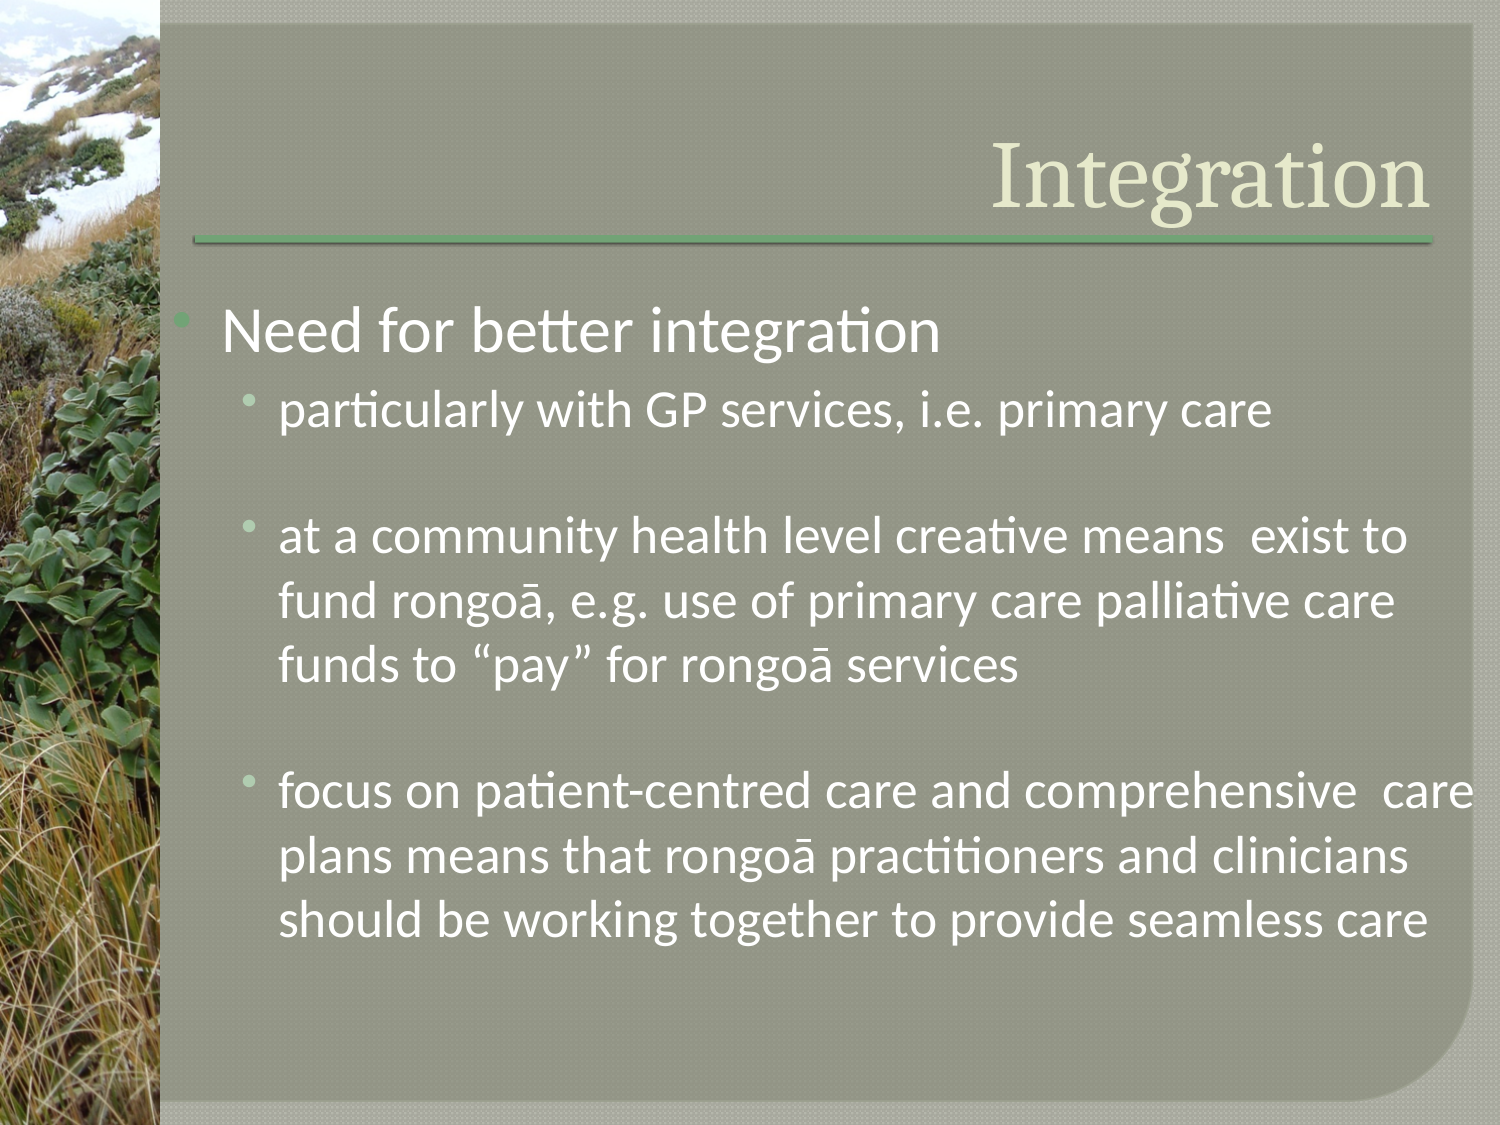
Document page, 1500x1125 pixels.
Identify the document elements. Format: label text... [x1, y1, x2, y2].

picture [0, 0, 160, 1125]
title Integration [180, 46, 1447, 234]
list Need for better integration particularly with GP services, i.e. primary care at a community health level creative means exist to fund rongoā, e.g. use of primary care palliative care funds to “pay” for rongoā services focus on patient-centred care and comprehensive care plans means that rongoā practitioners and clinicians should be working together to provide seamless care [159, 278, 1496, 1022]
